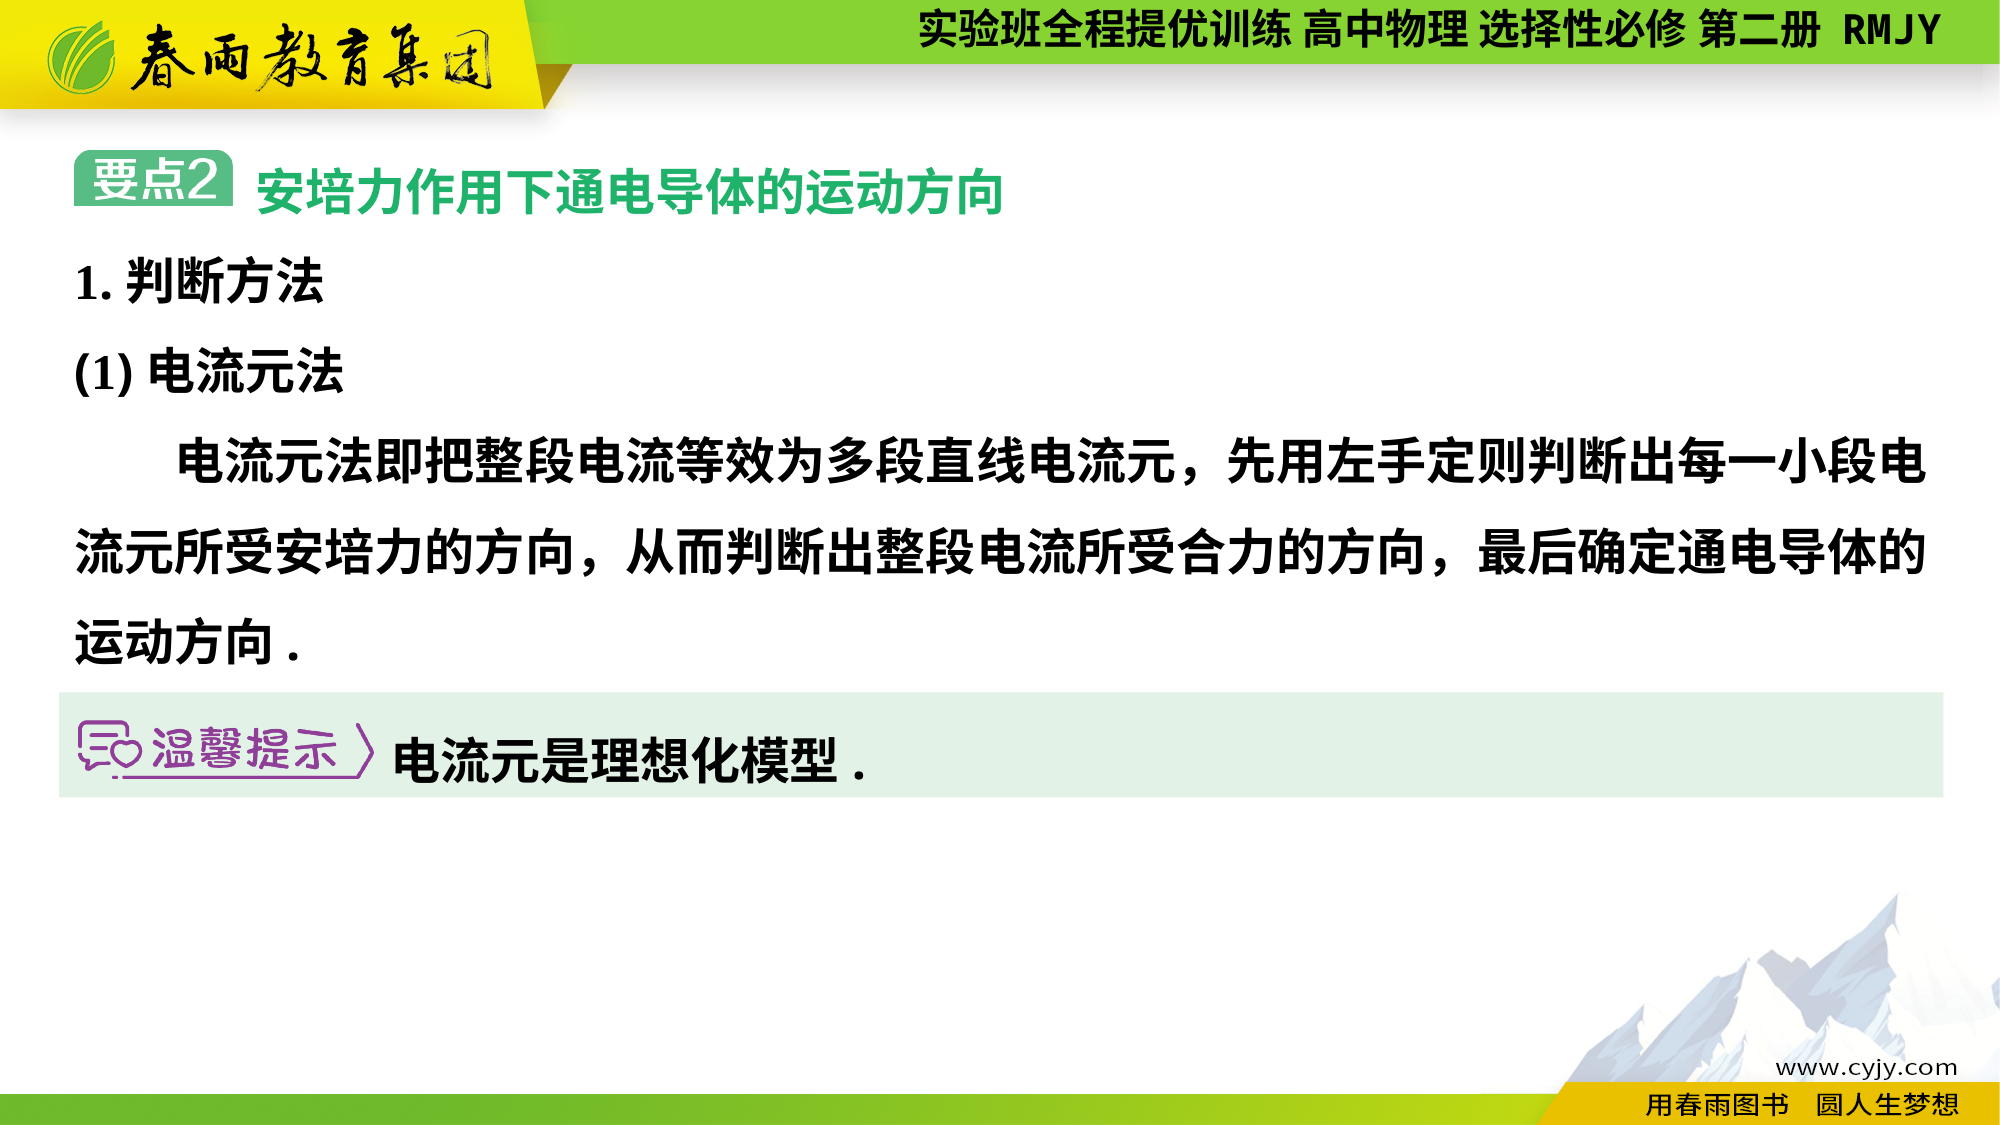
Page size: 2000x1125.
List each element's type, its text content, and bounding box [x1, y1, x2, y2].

picture [0, 0, 2000, 1125]
list 安培力作用下通电导体的运动方向 1.判断方法 (1)电流元法 电流元法即把整段电流等效为多段直线电流元，先用左手定则判断出每一小段电流元所受安培力的方向，从而判断出整段电流所受合力的方向，最后确定通电导体的运动方向. [59, 122, 1944, 683]
text_box 电流元是理想化模型. [59, 692, 1944, 798]
